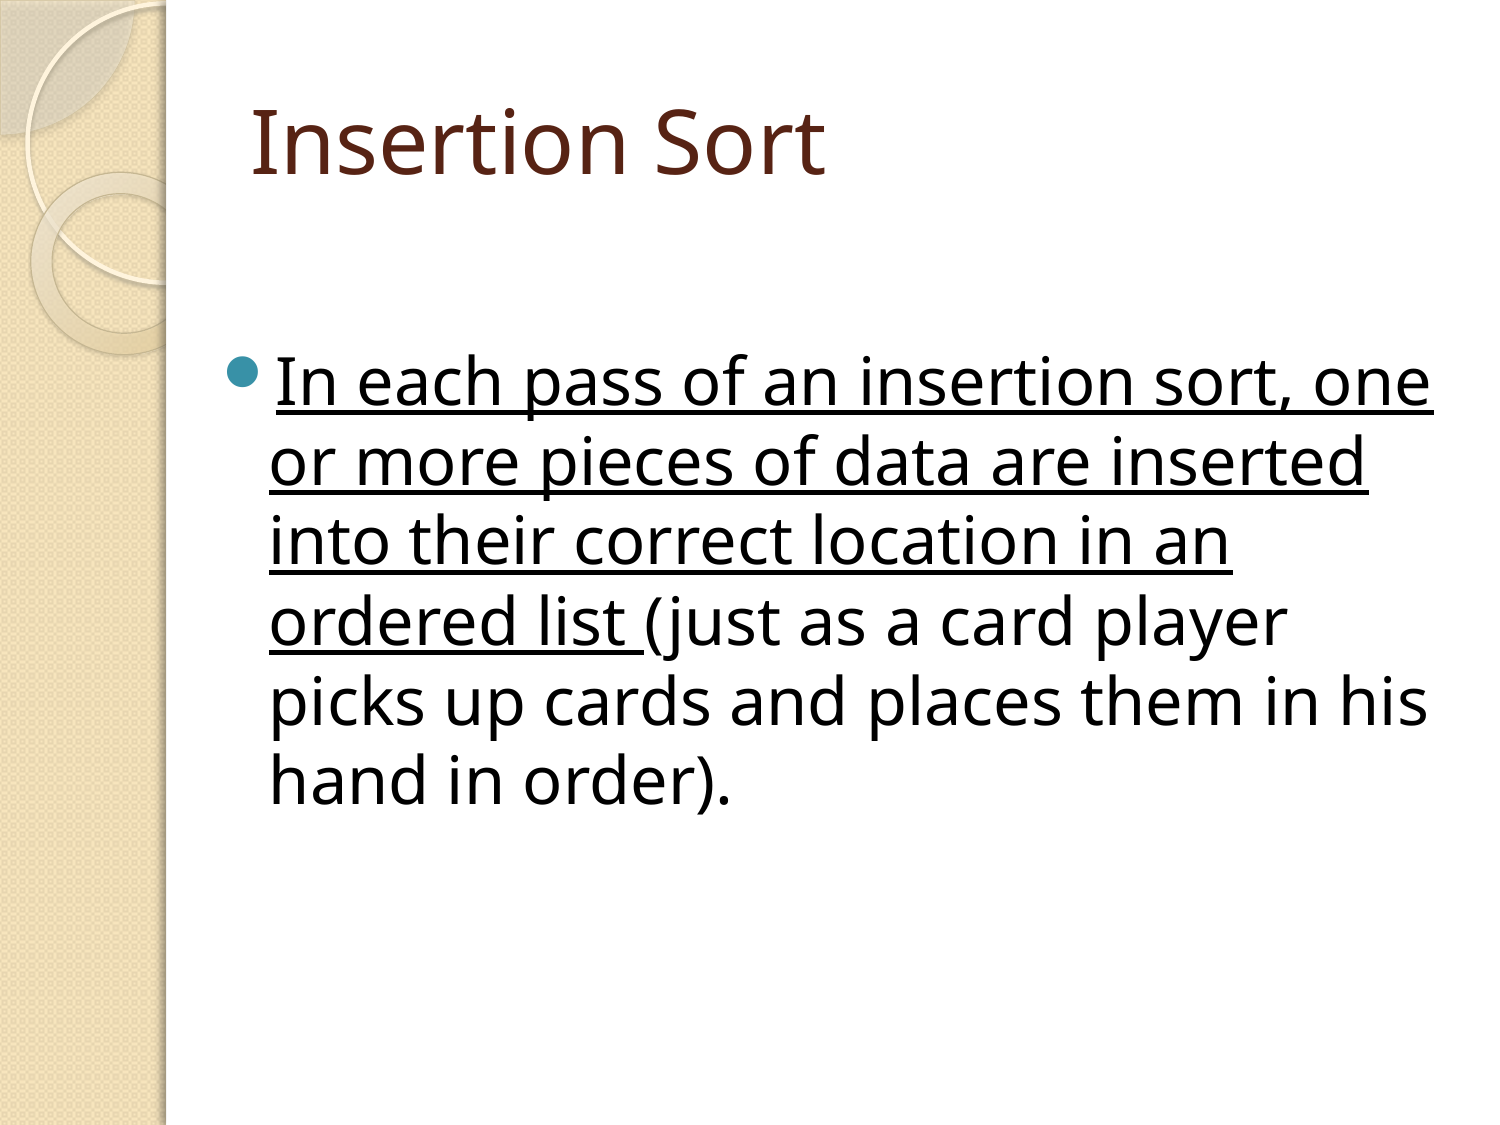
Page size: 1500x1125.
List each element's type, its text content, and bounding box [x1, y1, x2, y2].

title Insertion Sort [235, 45, 1466, 233]
list In each pass of an insertion sort, one or more pieces of data are inserted into their correct location in an ordered list (just as a card player picks up cards and places them in his hand in order). [193, 330, 1470, 1088]
